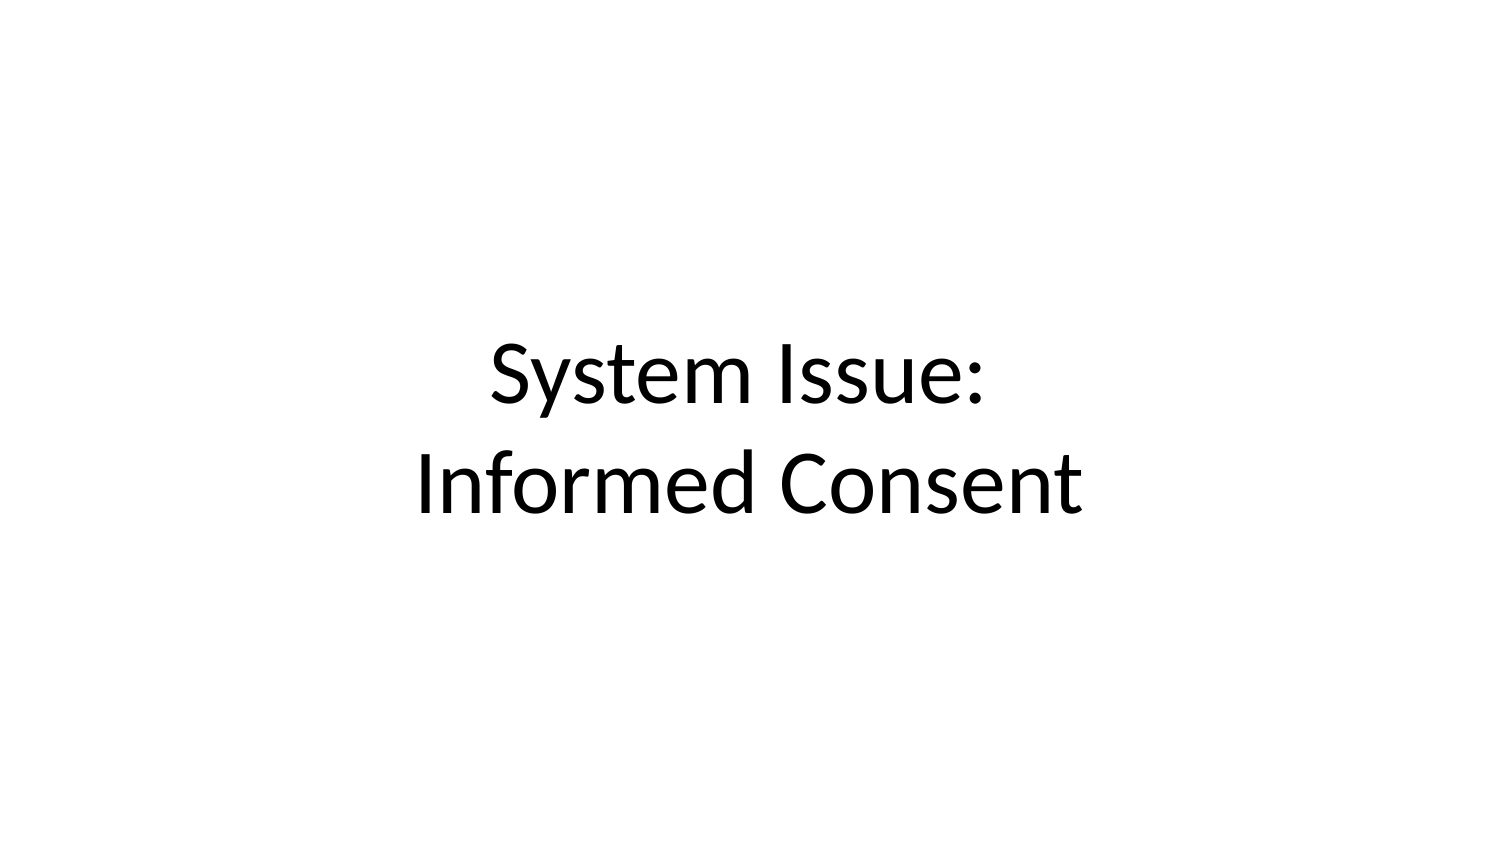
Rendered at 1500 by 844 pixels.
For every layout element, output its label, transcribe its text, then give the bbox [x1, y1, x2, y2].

title System Issue: Informed Consent [197, 331, 1303, 513]
